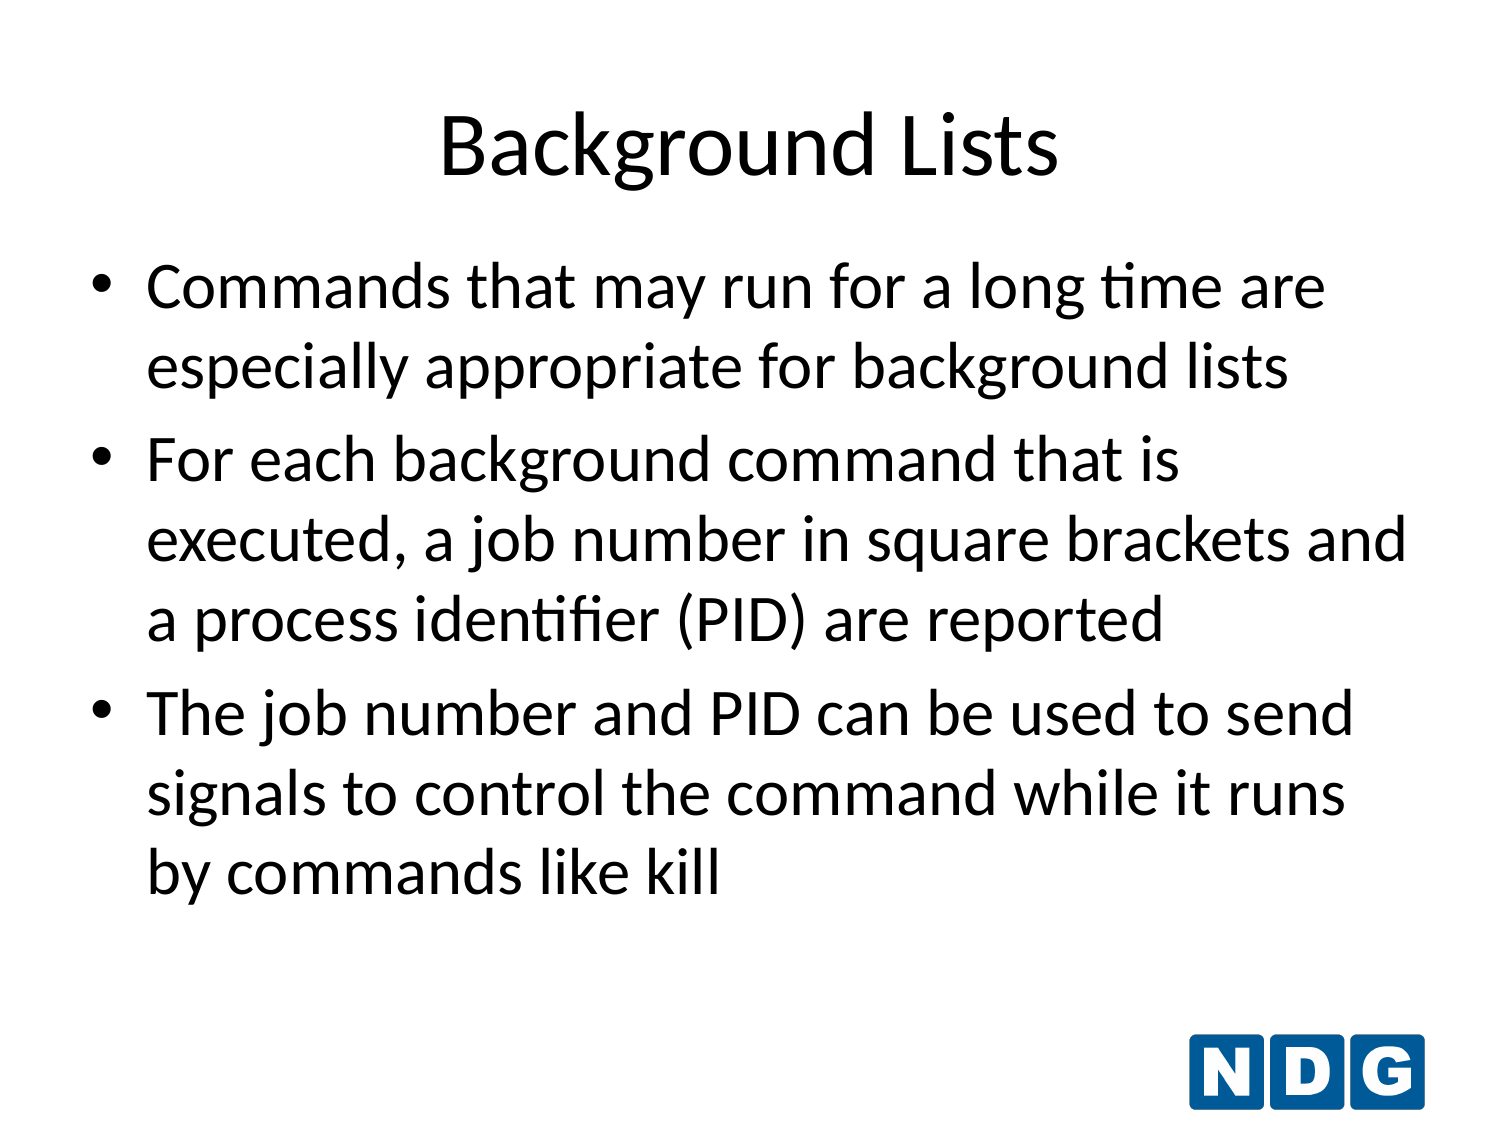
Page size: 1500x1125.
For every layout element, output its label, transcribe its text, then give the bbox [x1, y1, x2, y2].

list Commands that may run for a long time are especially appropriate for background lists For each background command that is executed, a job number in square brackets and a process identifier (PID) are reported The job number and PID can be used to send signals to control the command while it runs by commands like kill [74, 234, 1426, 978]
picture [1189, 1034, 1425, 1110]
title Background Lists [74, 44, 1426, 233]
